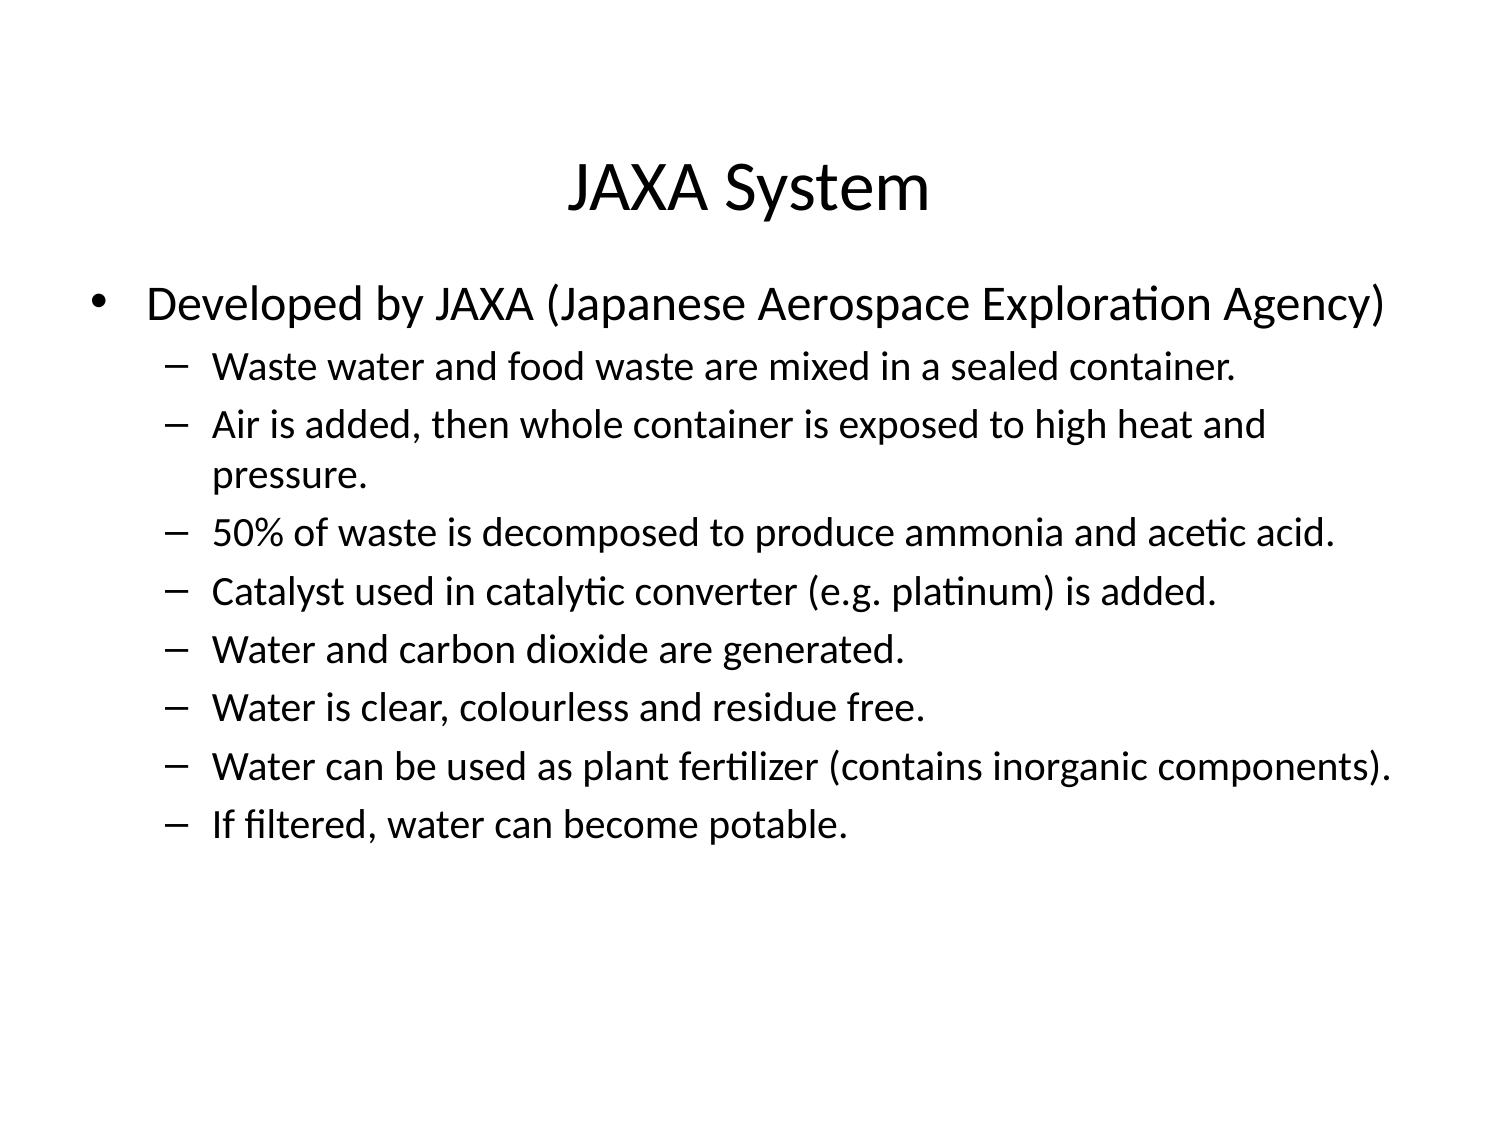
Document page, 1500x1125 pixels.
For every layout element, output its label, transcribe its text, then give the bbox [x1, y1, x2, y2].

title JAXA System [75, 45, 1425, 233]
